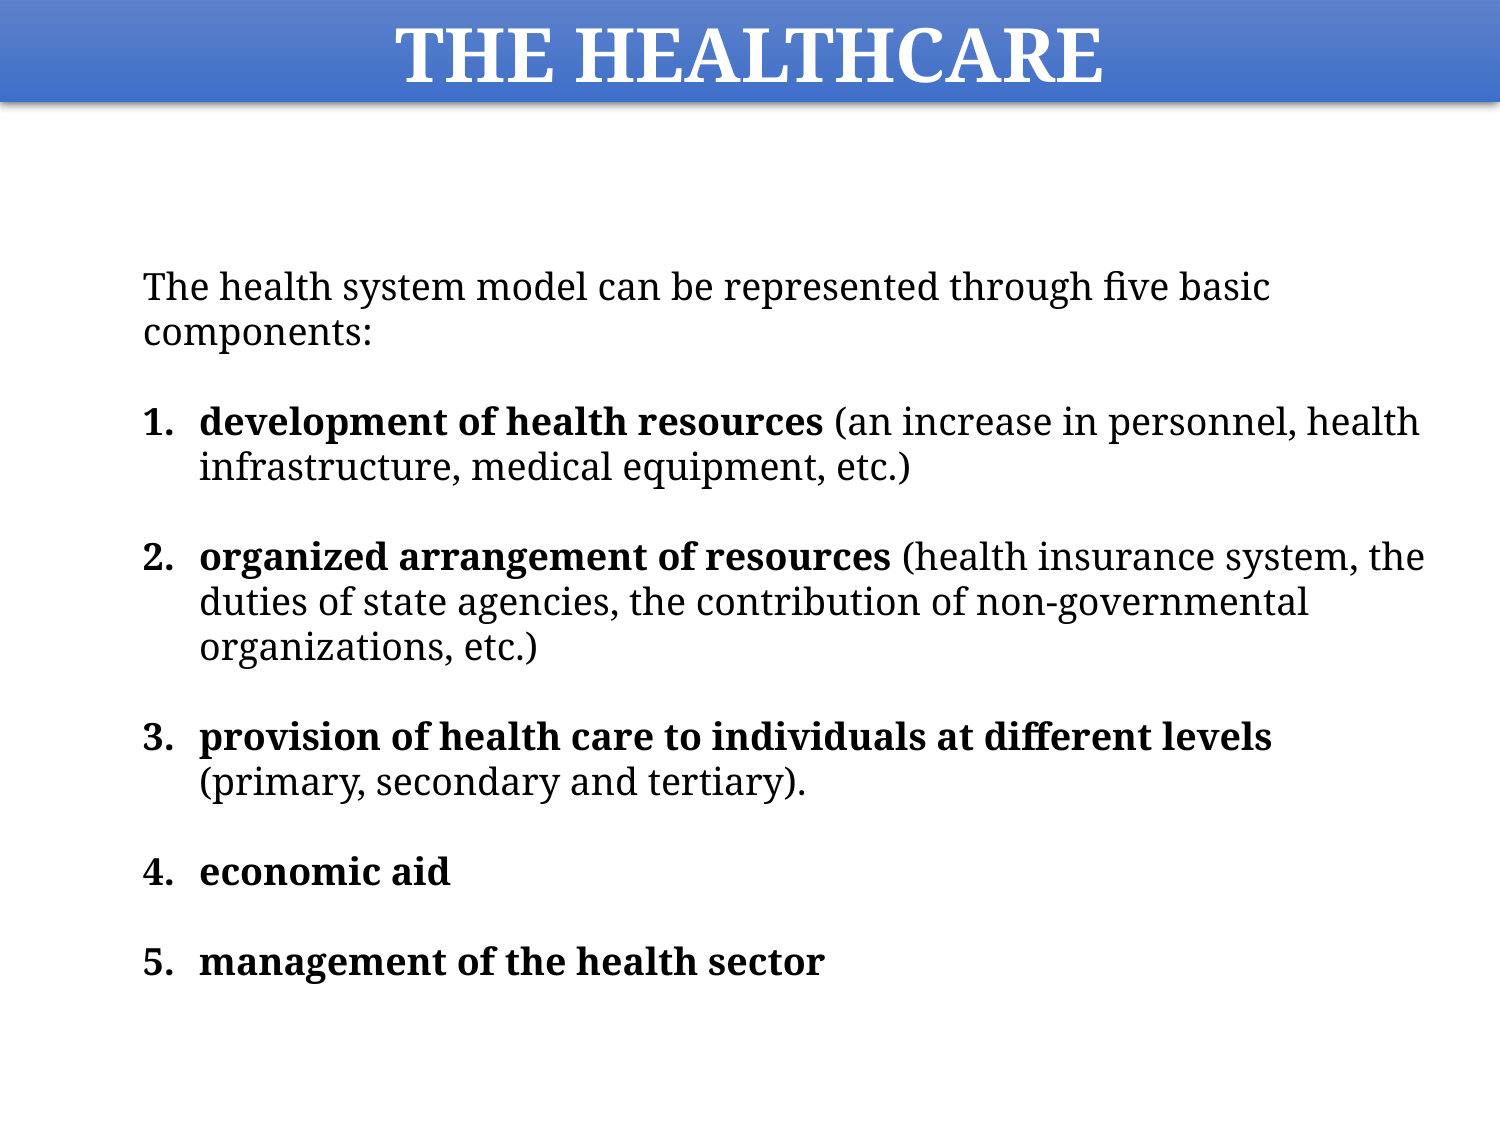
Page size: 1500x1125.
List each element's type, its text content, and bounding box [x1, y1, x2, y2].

text_box THE HEALTHCARE [0, 0, 1500, 102]
text_box The health system model can be represented through five basic components: development of health resources (an increase in personnel, health infrastructure, medical equipment, etc.) organized arrangement of resources (health insurance system, the duties of state agencies, the contribution of non-governmental organizations, etc.) provision of health care to individuals at different levels (primary, secondary and tertiary). economic aid management of the health sector [53, 255, 1459, 1036]
